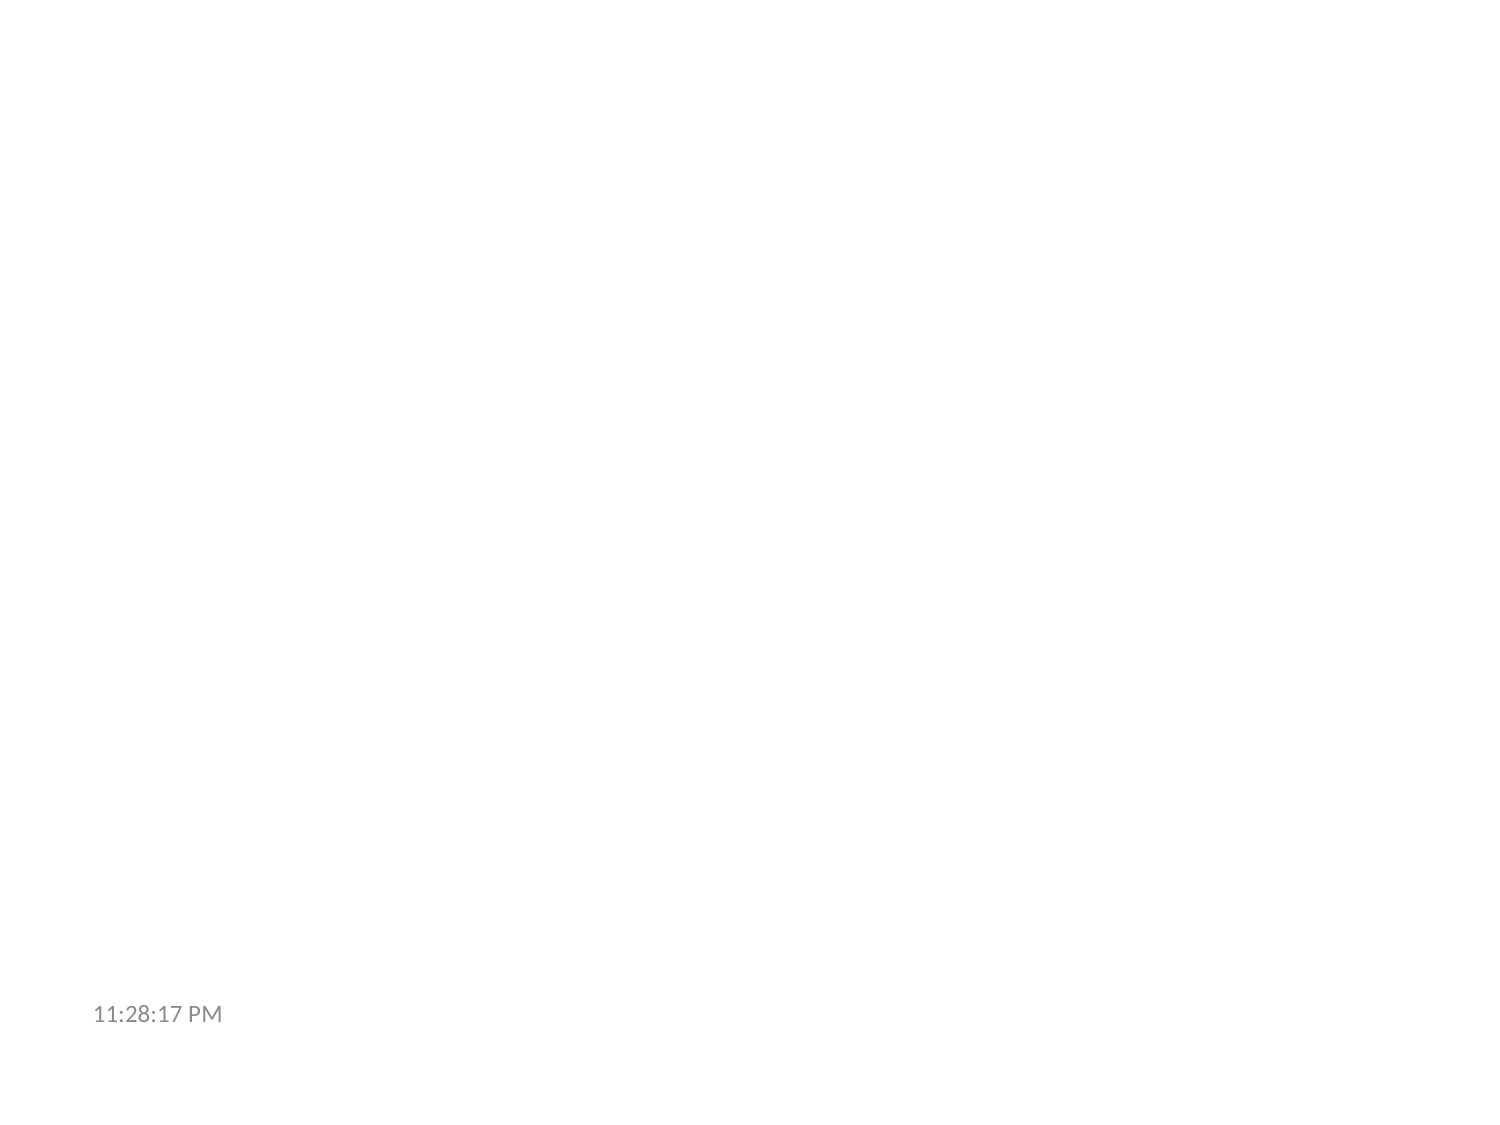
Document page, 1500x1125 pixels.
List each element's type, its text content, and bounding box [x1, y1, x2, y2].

text_box 3:35:09 PM [77, 982, 428, 1043]
